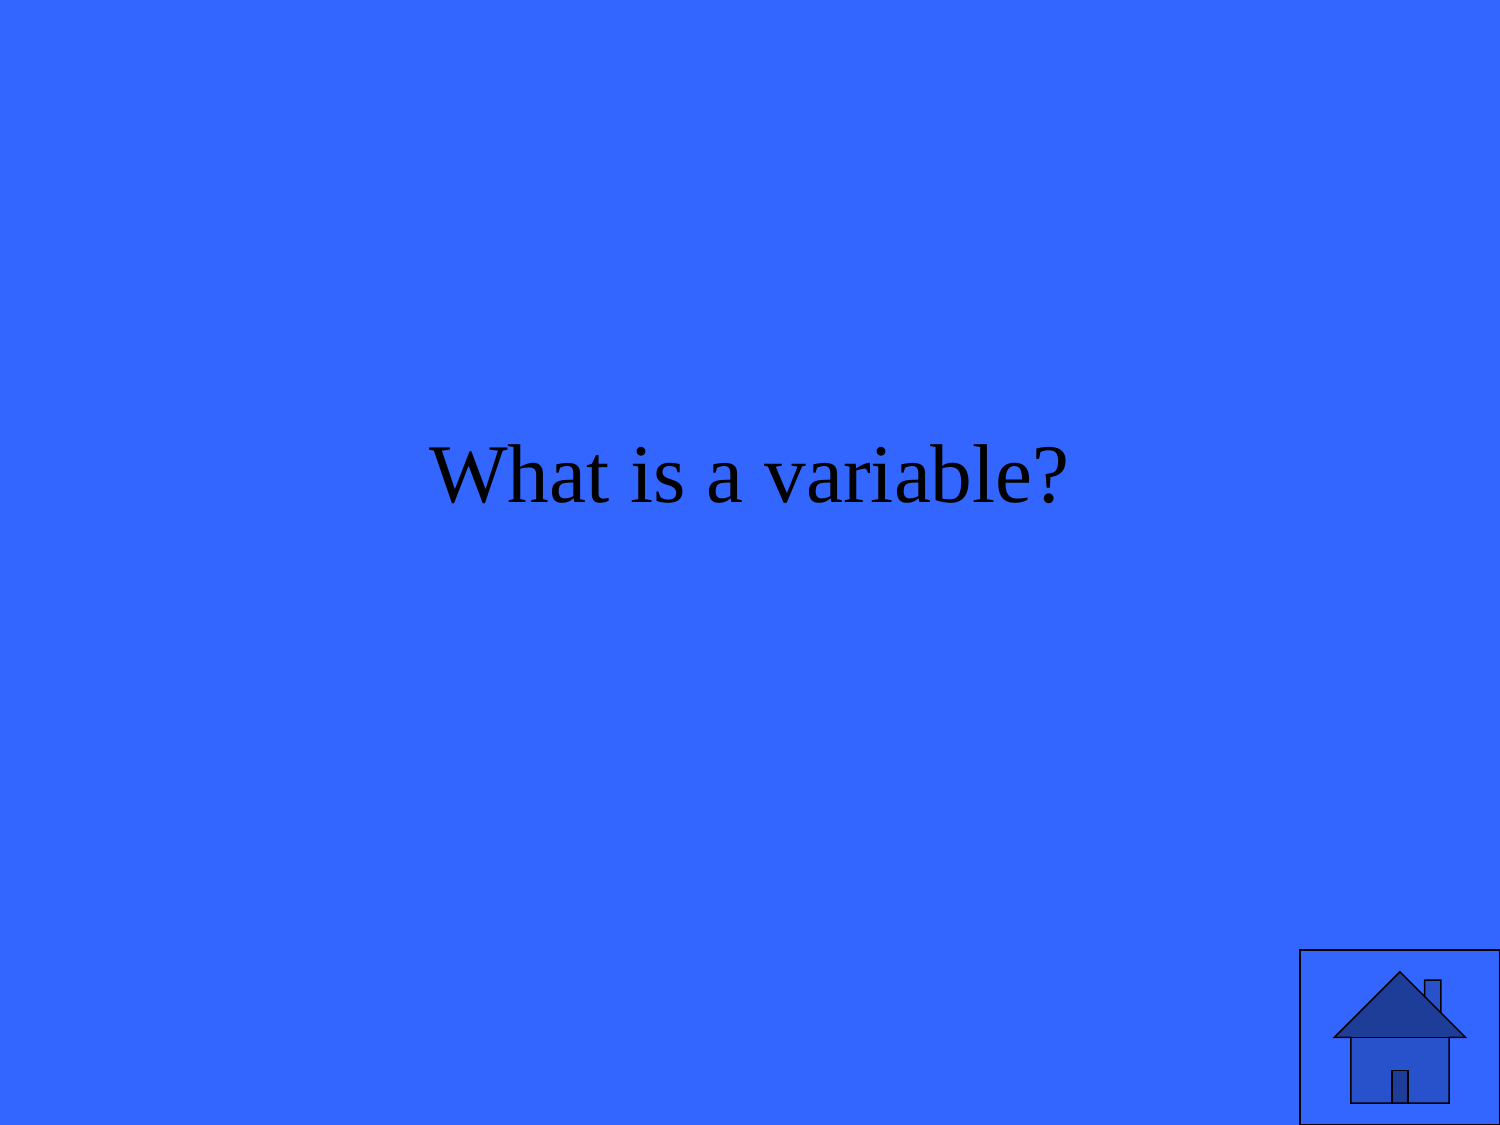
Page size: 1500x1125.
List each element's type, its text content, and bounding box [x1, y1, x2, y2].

title What is a variable? [112, 375, 1388, 563]
text_box [1299, 950, 1500, 1125]
